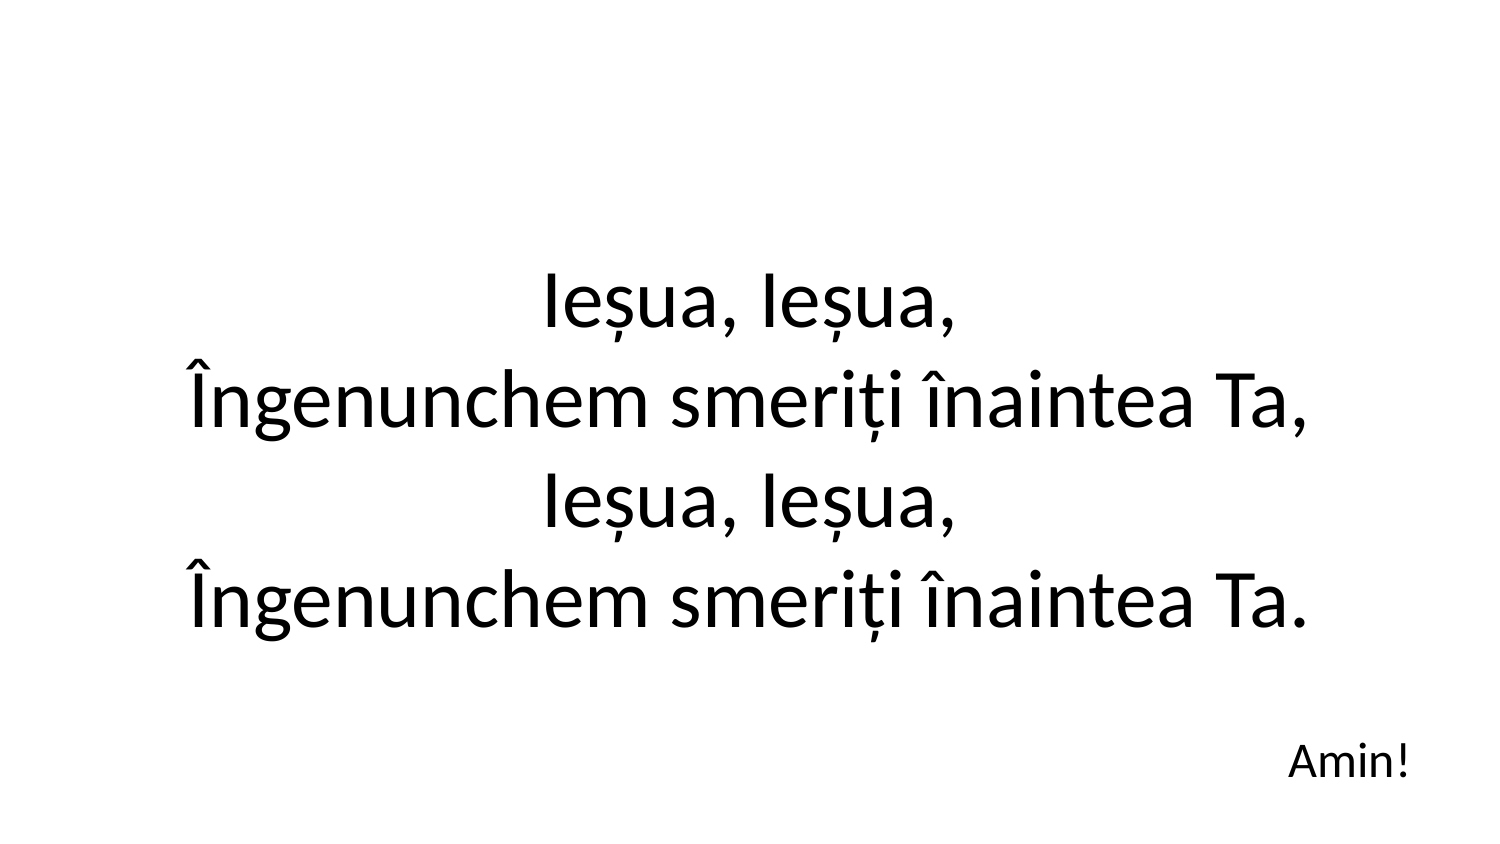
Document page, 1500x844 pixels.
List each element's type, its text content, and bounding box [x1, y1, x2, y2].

text_box Amin! [1273, 674, 1427, 795]
text_box Ieșua, Ieșua, Îngenunchem smeriți înaintea Ta, Ieșua, Ieșua, Îngenunchem smeriți înaintea Ta. [173, 192, 1327, 652]
